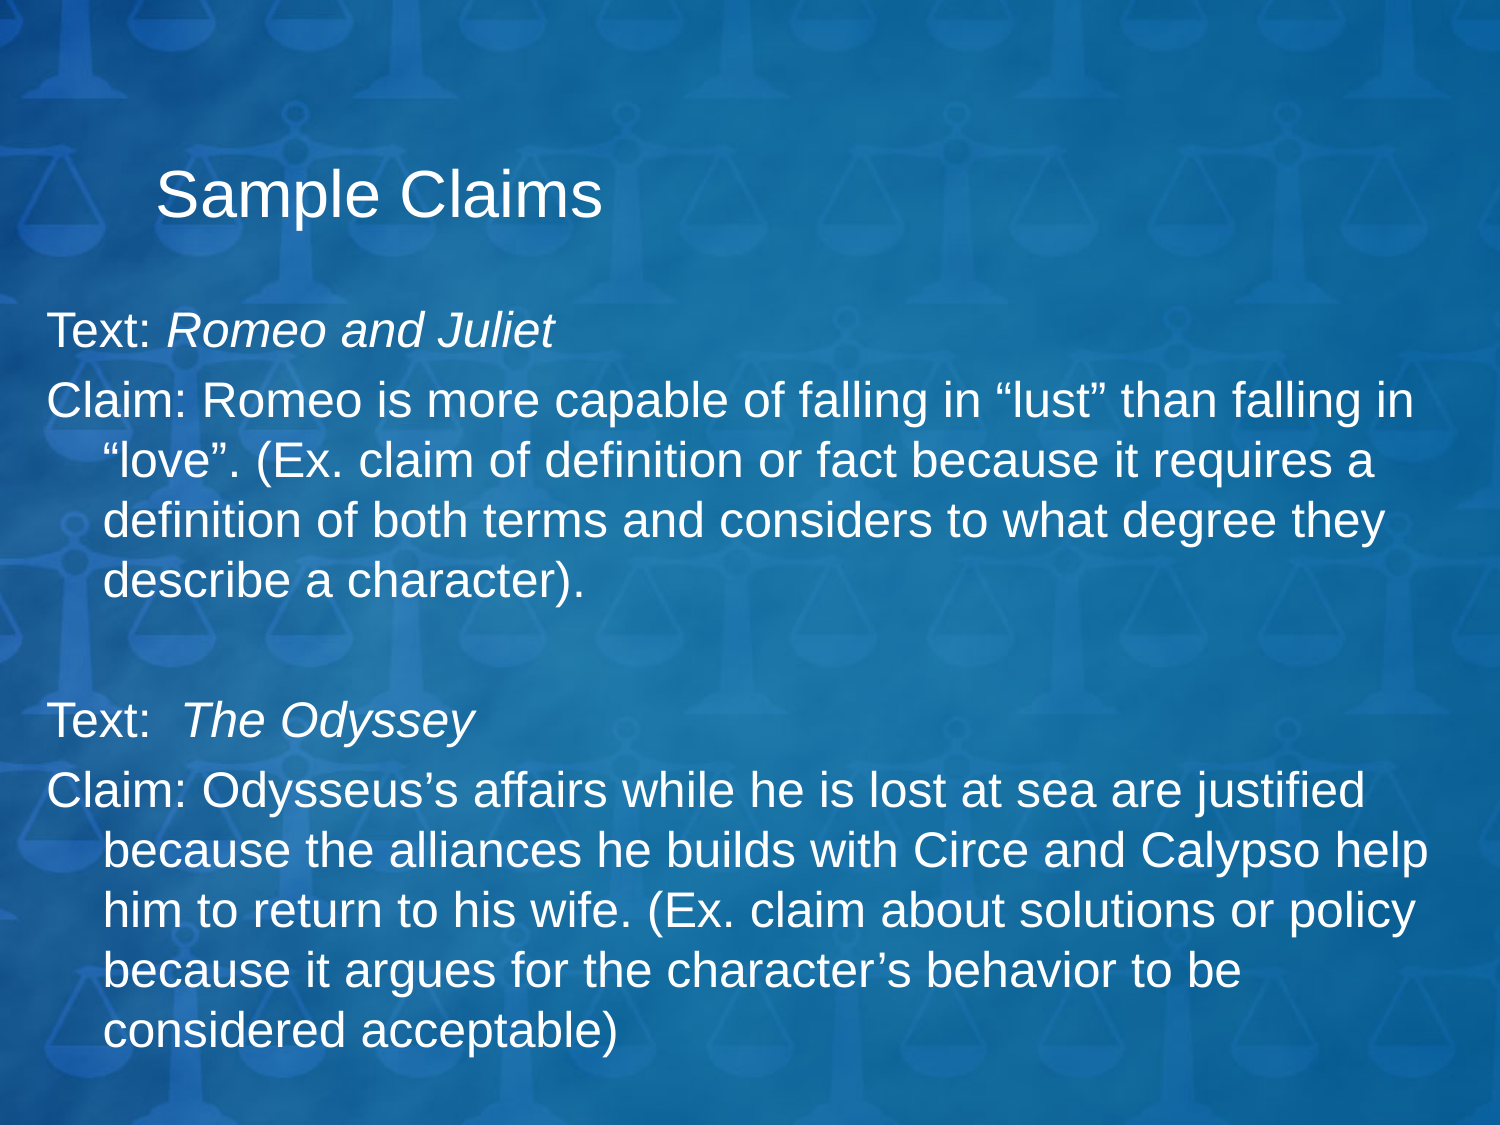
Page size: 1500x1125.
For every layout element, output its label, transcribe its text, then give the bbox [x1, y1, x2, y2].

picture [0, 0, 1500, 1125]
list Text: Romeo and Juliet Claim: Romeo is more capable of falling in “lust” than falling in “love”. (Ex. claim of definition or fact because it requires a definition of both terms and considers to what degree they describe a character). Text: The Odyssey Claim: Odysseus’s affairs while he is lost at sea are justified because the alliances he builds with Circe and Calypso help him to return to his wife. (Ex. claim about solutions or policy because it argues for the character’s behavior to be considered acceptable) [30, 289, 1480, 1125]
title Sample Claims [140, 50, 1246, 239]
